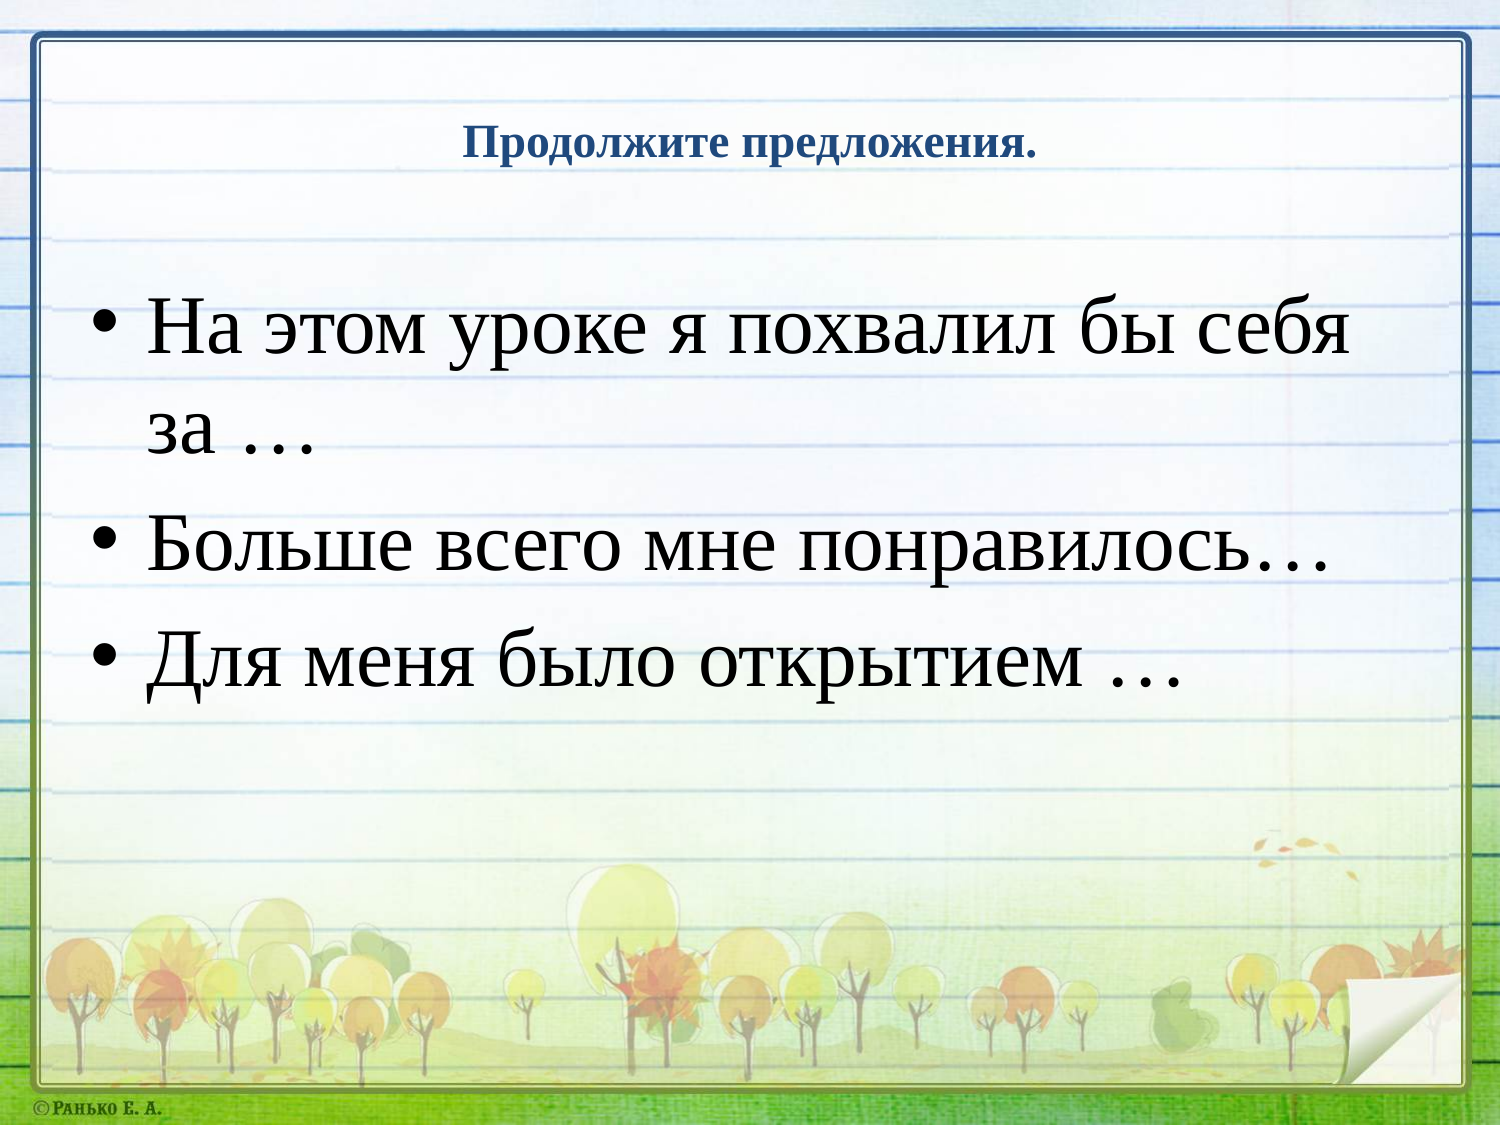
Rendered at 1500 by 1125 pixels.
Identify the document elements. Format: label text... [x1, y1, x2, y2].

picture [0, 0, 1500, 1125]
title Продолжите предложения. [75, 45, 1425, 233]
list На этом уроке я похвалил бы себя за … Больше всего мне понравилось… Для меня было открытием … [75, 262, 1425, 1005]
